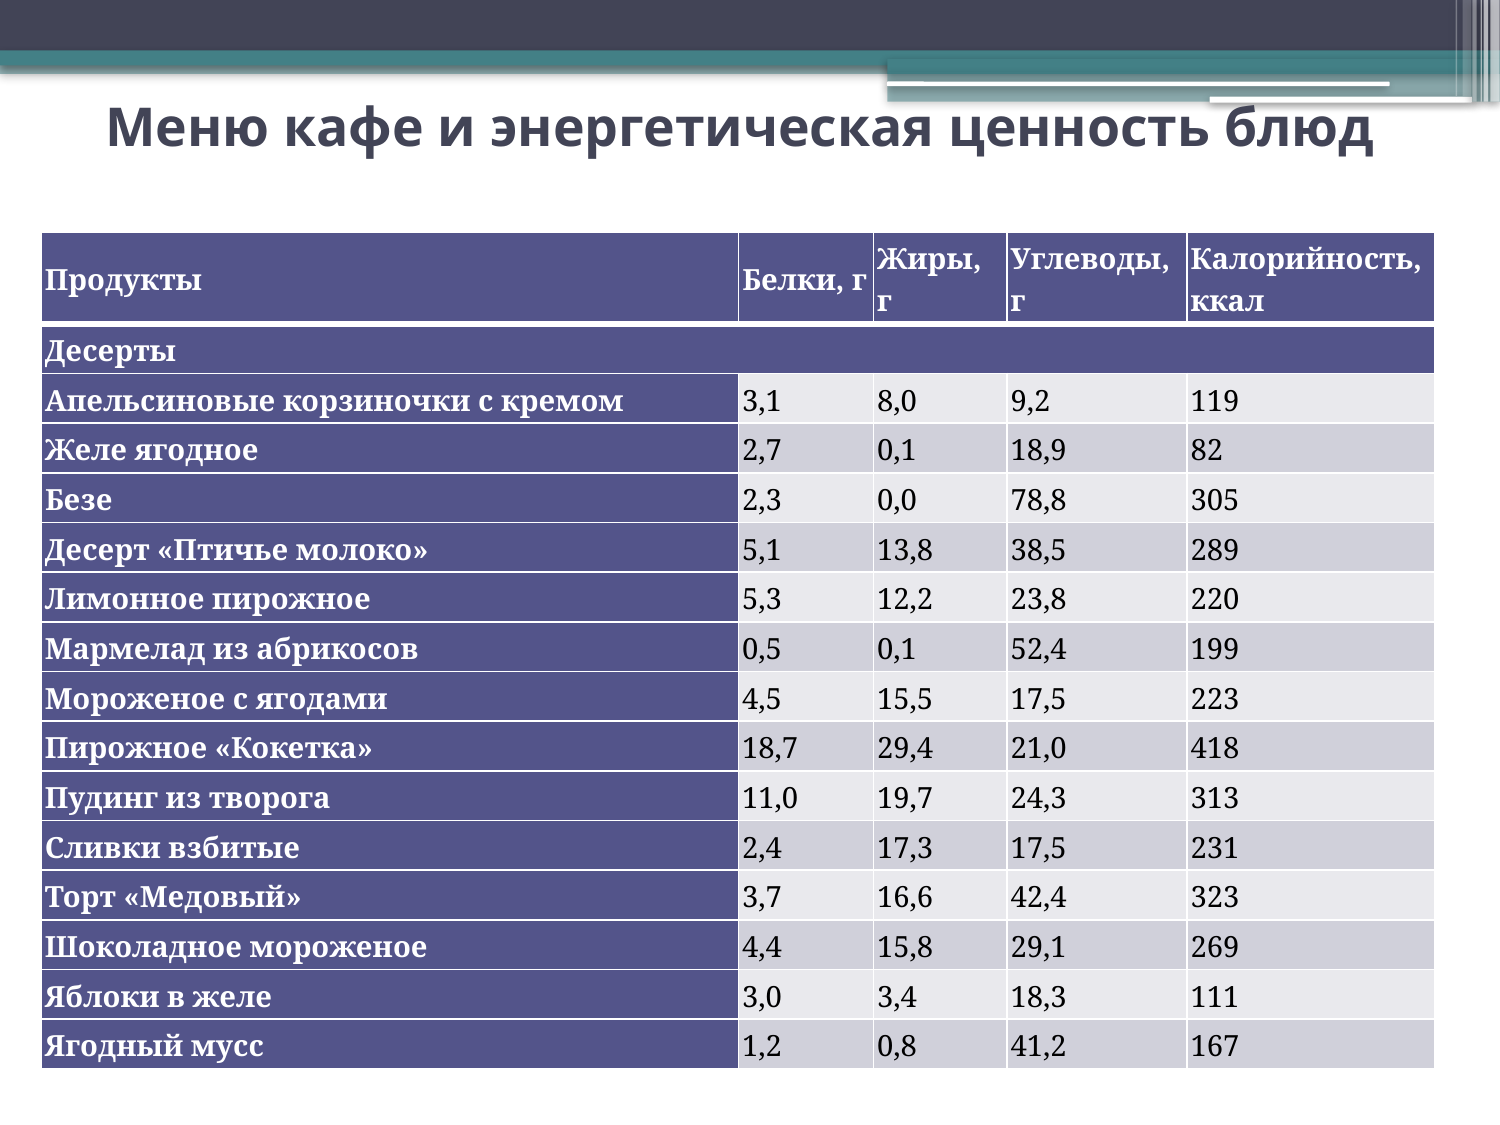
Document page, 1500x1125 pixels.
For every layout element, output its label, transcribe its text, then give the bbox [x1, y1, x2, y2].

table_cell Яблоки в желе [42, 970, 738, 1018]
table_cell 19,7 [874, 772, 1006, 820]
table_header Продукты [42, 233, 738, 321]
table_cell 8,0 [874, 374, 1006, 422]
table_cell 23,8 [1008, 573, 1186, 621]
table_cell 18,7 [739, 722, 873, 770]
table_cell 111 [1188, 970, 1434, 1018]
table_cell 323 [1188, 871, 1434, 919]
table_cell Сливки взбитые [42, 821, 738, 869]
table_cell 24,3 [1008, 772, 1186, 820]
table_cell 42,4 [1008, 871, 1186, 919]
table_cell Желе ягодное [42, 424, 738, 472]
table_cell 3,0 [739, 970, 873, 1018]
table_cell 16,6 [874, 871, 1006, 919]
table_cell 289 [1188, 523, 1434, 571]
table_cell 167 [1188, 1020, 1434, 1068]
table_cell 3,1 [739, 374, 873, 422]
table_cell 3,7 [739, 871, 873, 919]
table_cell 1,2 [739, 1020, 873, 1068]
table_cell 17,3 [874, 821, 1006, 869]
table_cell 9,2 [1008, 374, 1186, 422]
table_cell 0,1 [874, 424, 1006, 472]
table_cell Мороженое с ягодами [42, 672, 738, 720]
table_header Калорийность, ккал [1188, 233, 1434, 321]
table_cell Ягодный мусс [42, 1020, 738, 1068]
table_cell 17,5 [1008, 821, 1186, 869]
table_cell 0,5 [739, 623, 873, 671]
table_cell 5,3 [739, 573, 873, 621]
table_header Углеводы, г [1008, 233, 1186, 321]
table_cell Шоколадное мороженое [42, 921, 738, 969]
table_cell 2,4 [739, 821, 873, 869]
table_cell 41,2 [1008, 1020, 1186, 1068]
table_cell 418 [1188, 722, 1434, 770]
table_cell 38,5 [1008, 523, 1186, 571]
table_cell 4,5 [739, 672, 873, 720]
table_cell 119 [1188, 374, 1434, 422]
table_cell 12,2 [874, 573, 1006, 621]
table_cell 18,3 [1008, 970, 1186, 1018]
table_header Белки, г [739, 233, 873, 321]
table_header Жиры, г [874, 233, 1006, 321]
table_cell 4,4 [739, 921, 873, 969]
table_cell 305 [1188, 474, 1434, 522]
table_cell Торт «Медовый» [42, 871, 738, 919]
table_cell 21,0 [1008, 722, 1186, 770]
table_cell Мармелад из абрикосов [42, 623, 738, 671]
table_cell 0,8 [874, 1020, 1006, 1068]
table_cell 231 [1188, 821, 1434, 869]
table_cell 2,7 [739, 424, 873, 472]
table_cell 15,8 [874, 921, 1006, 969]
table_cell 13,8 [874, 523, 1006, 571]
table_cell 29,4 [874, 722, 1006, 770]
table_cell 0,0 [874, 474, 1006, 522]
table_cell 18,9 [1008, 424, 1186, 472]
table_cell Лимонное пирожное [42, 573, 738, 621]
table_cell Пудинг из творога [42, 772, 738, 820]
table_cell 269 [1188, 921, 1434, 969]
table_cell 5,1 [739, 523, 873, 571]
table_cell 313 [1188, 772, 1434, 820]
table_cell 220 [1188, 573, 1434, 621]
table_cell Апельсиновые корзиночки с кремом [42, 374, 738, 422]
table_cell 29,1 [1008, 921, 1186, 969]
table_cell Десерт «Птичье молоко» [42, 523, 738, 571]
table_cell 11,0 [739, 772, 873, 820]
table_cell 199 [1188, 623, 1434, 671]
table_cell 3,4 [874, 970, 1006, 1018]
table_cell 17,5 [1008, 672, 1186, 720]
table_cell 52,4 [1008, 623, 1186, 671]
table_cell 0,1 [874, 623, 1006, 671]
table_cell Безе [42, 474, 738, 522]
table_cell 82 [1188, 424, 1434, 472]
table_cell 223 [1188, 672, 1434, 720]
table_cell Пирожное «Кокетка» [42, 722, 738, 770]
title Меню кафе и энергетическая ценность блюд [64, 78, 1415, 173]
table_cell 2,3 [739, 474, 873, 522]
table_cell 15,5 [874, 672, 1006, 720]
table_cell Десерты [42, 327, 1434, 373]
table_cell 78,8 [1008, 474, 1186, 522]
